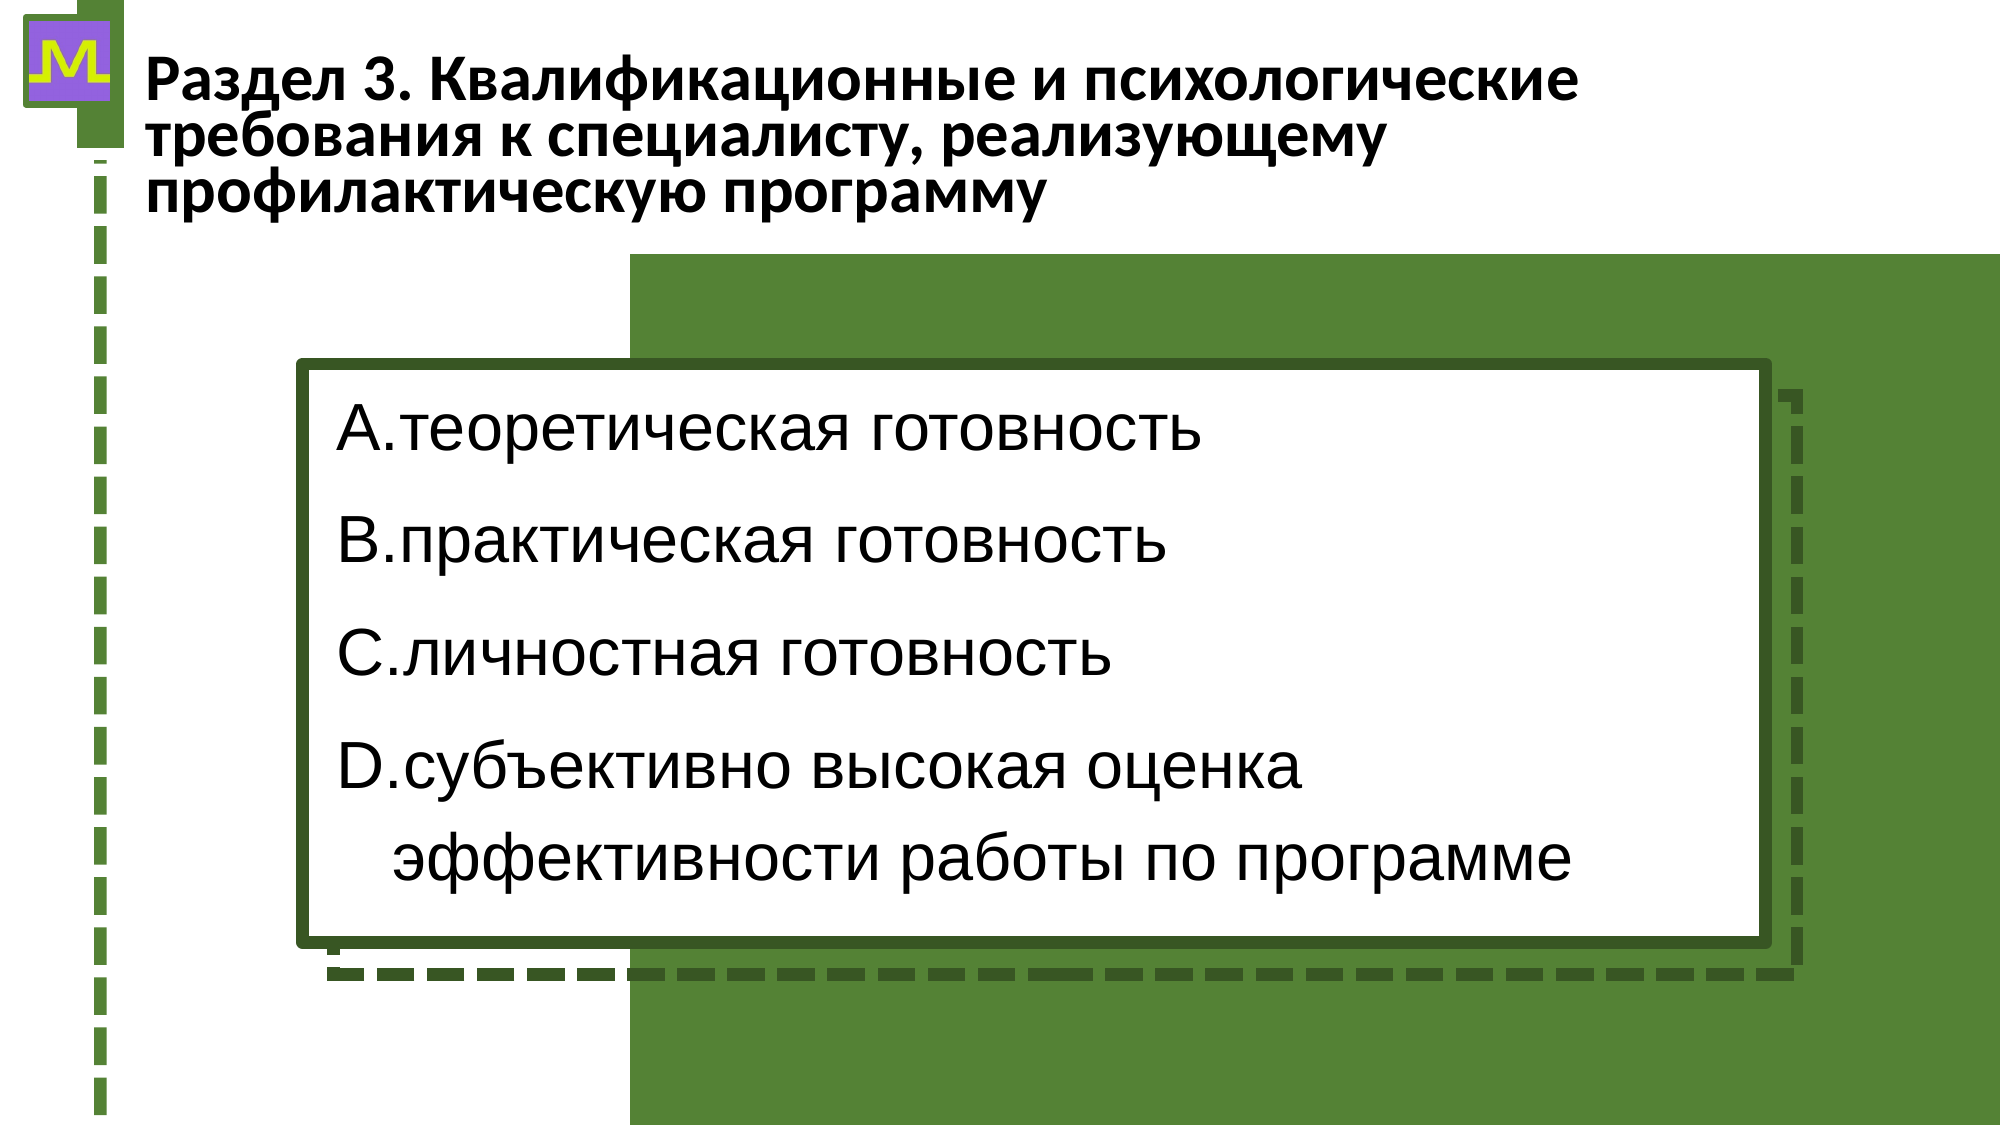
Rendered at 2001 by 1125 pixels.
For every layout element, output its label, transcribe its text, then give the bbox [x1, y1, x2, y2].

text_box [623, 246, 2000, 1125]
picture [28, 20, 110, 102]
text_box Раздел 3. Квалификационные и психологические требования к специалисту, реализующему профилактическую программу [130, 16, 1670, 264]
text_box [333, 394, 1798, 975]
subtitle теоретическая готовность практическая готовность личностная готовность субъективно высокая оценка эффективности работы по программе [302, 363, 1766, 943]
text_box [70, 0, 131, 155]
